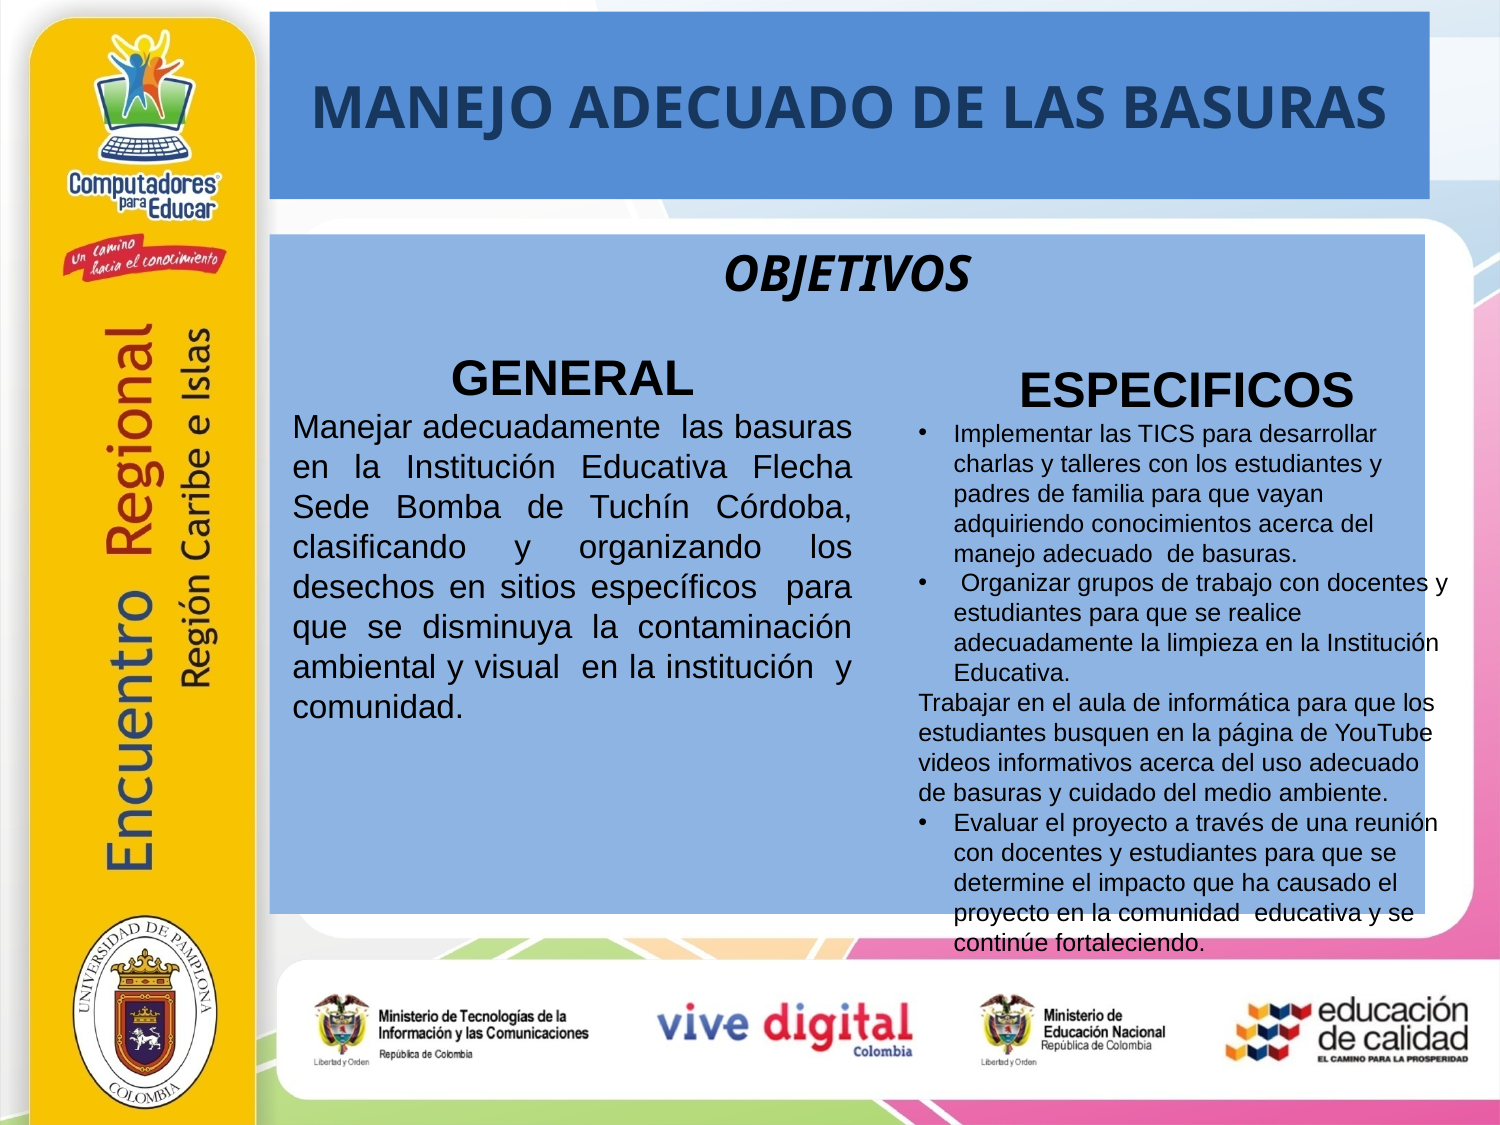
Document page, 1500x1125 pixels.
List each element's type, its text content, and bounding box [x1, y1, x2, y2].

text_box ESPECIFICOS Implementar las TICS para desarrollar charlas y talleres con los estudiantes y padres de familia para que vayan adquiriendo conocimientos acerca del manejo adecuado de basuras. Organizar grupos de trabajo con docentes y estudiantes para que se realice adecuadamente la limpieza en la Institución Educativa. Trabajar en el aula de informática para que los estudiantes busquen en la página de YouTube videos informativos acerca del uso adecuado de basuras y cuidado del medio ambiente. Evaluar el proyecto a través de una reunión con docentes y estudiantes para que se determine el impacto que ha causado el proyecto en la comunidad educativa y se continúe fortaleciendo. [903, 349, 1471, 1054]
text_box GENERAL Manejar adecuadamente las basuras en la Institución Educativa Flecha Sede Bomba de Tuchín Córdoba, clasificando y organizando los desechos en sitios específicos para que se disminuya la contaminación ambiental y visual en la institución y comunidad. [277, 338, 869, 945]
list OBJETIVOS [269, 234, 1426, 915]
picture [0, 0, 1500, 1125]
title MANEJO ADECUADO DE LAS BASURAS [269, 11, 1430, 200]
